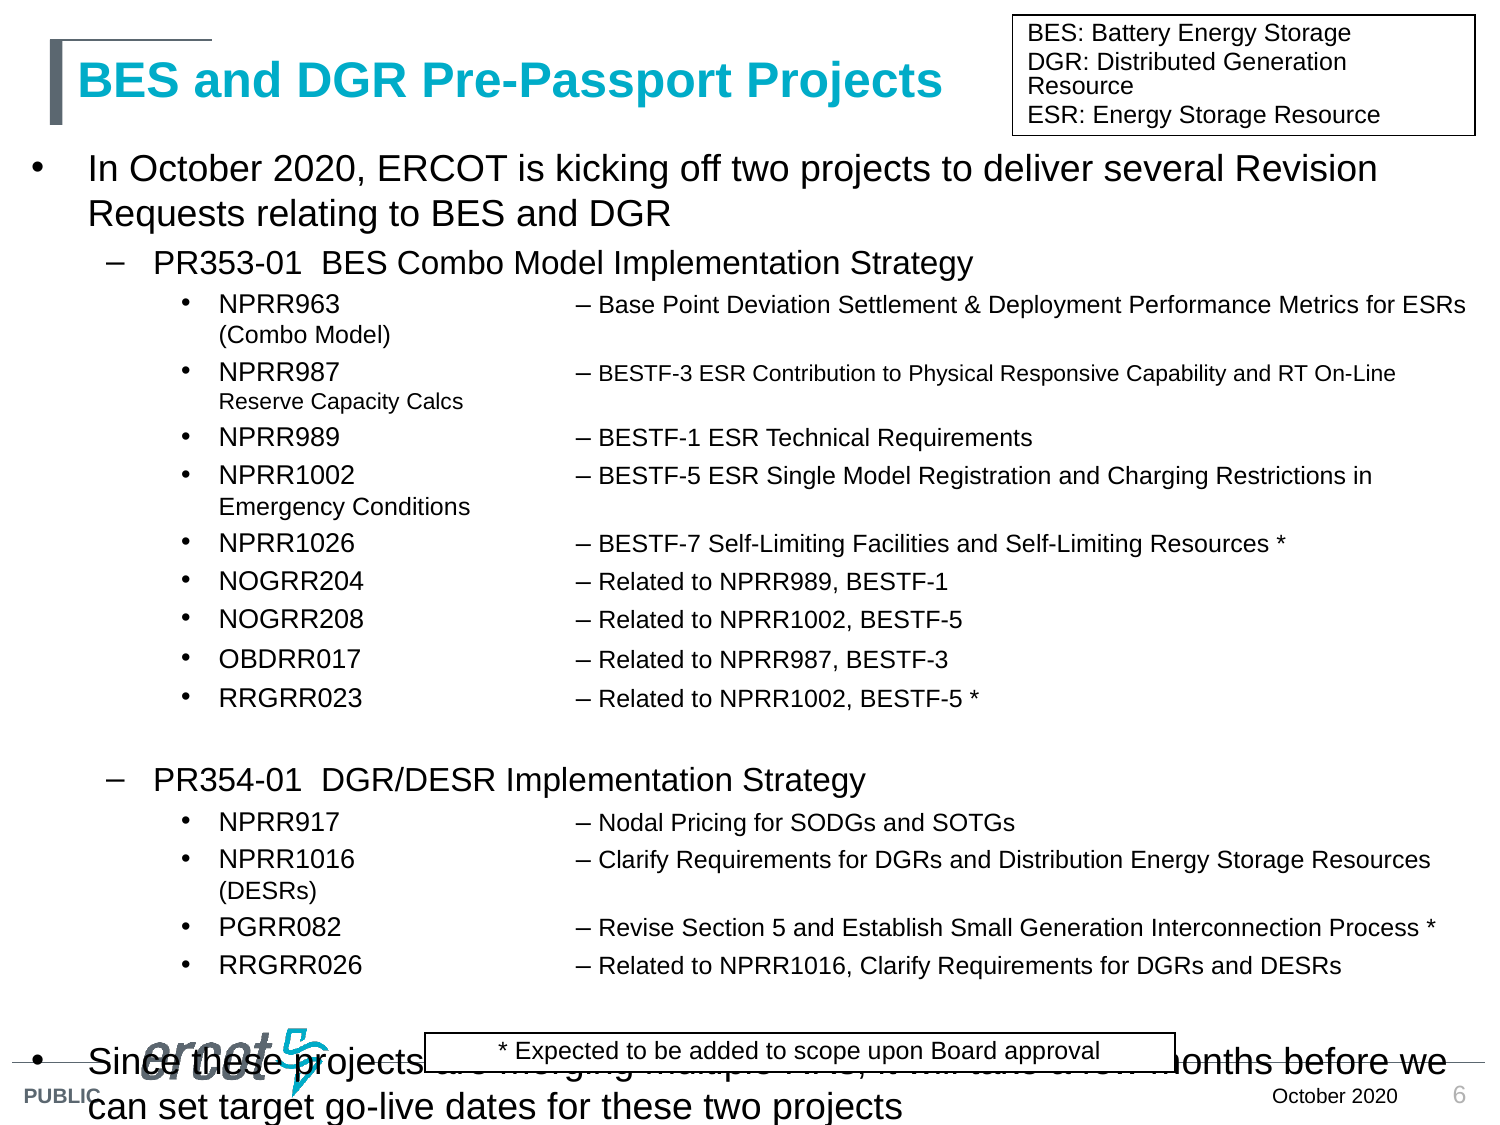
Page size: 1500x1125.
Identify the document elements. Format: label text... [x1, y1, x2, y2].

text_box * Expected to be added to scope upon Board approval [424, 1033, 1175, 1072]
slide_number 6 [1437, 1076, 1475, 1112]
list In October 2020, ERCOT is kicking off two projects to deliver several Revision Requests relating to BES and DGR PR353-01 BES Combo Model Implementation Strategy NPRR963 – Base Point Deviation Settlement & Deployment Performance Metrics for ESRs (Combo Model) NPRR987 – BESTF-3 ESR Contribution to Physical Responsive Capability and RT On-Line Reserve Capacity Calcs NPRR989 – BESTF-1 ESR Technical Requirements NPRR1002 – BESTF-5 ESR Single Model Registration and Charging Restrictions in Emergency Conditions NPRR1026 – BESTF-7 Self-Limiting Facilities and Self-Limiting Resources * NOGRR204 – Related to NPRR989, BESTF-1 NOGRR208 – Related to NPRR1002, BESTF-5 OBDRR017 – Related to NPRR987, BESTF-3 RRGRR023 – Related to NPRR1002, BESTF-5 * PR354-01 DGR/DESR Implementation Strategy NPRR917 – Nodal Pricing for SODGs and SOTGs NPRR1016 – Clarify Requirements for DGRs and Distribution Energy Storage Resources (DESRs) PGRR082 – Revise Section 5 and Establish Small Generation Interconnection Process * RRGRR026 – Related to NPRR1016, Clarify Requirements for DGRs and DESRs Since these projects are merging multiple RRs, it will take a few months before we can set target go-live dates for these two projects [16, 136, 1485, 992]
title BES and DGR Pre-Passport Projects [62, 39, 1012, 125]
picture [137, 1024, 332, 1100]
text_box BES: Battery Energy Storage DGR: Distributed Generation Resource ESR: Energy Storage Resource [1012, 15, 1475, 136]
